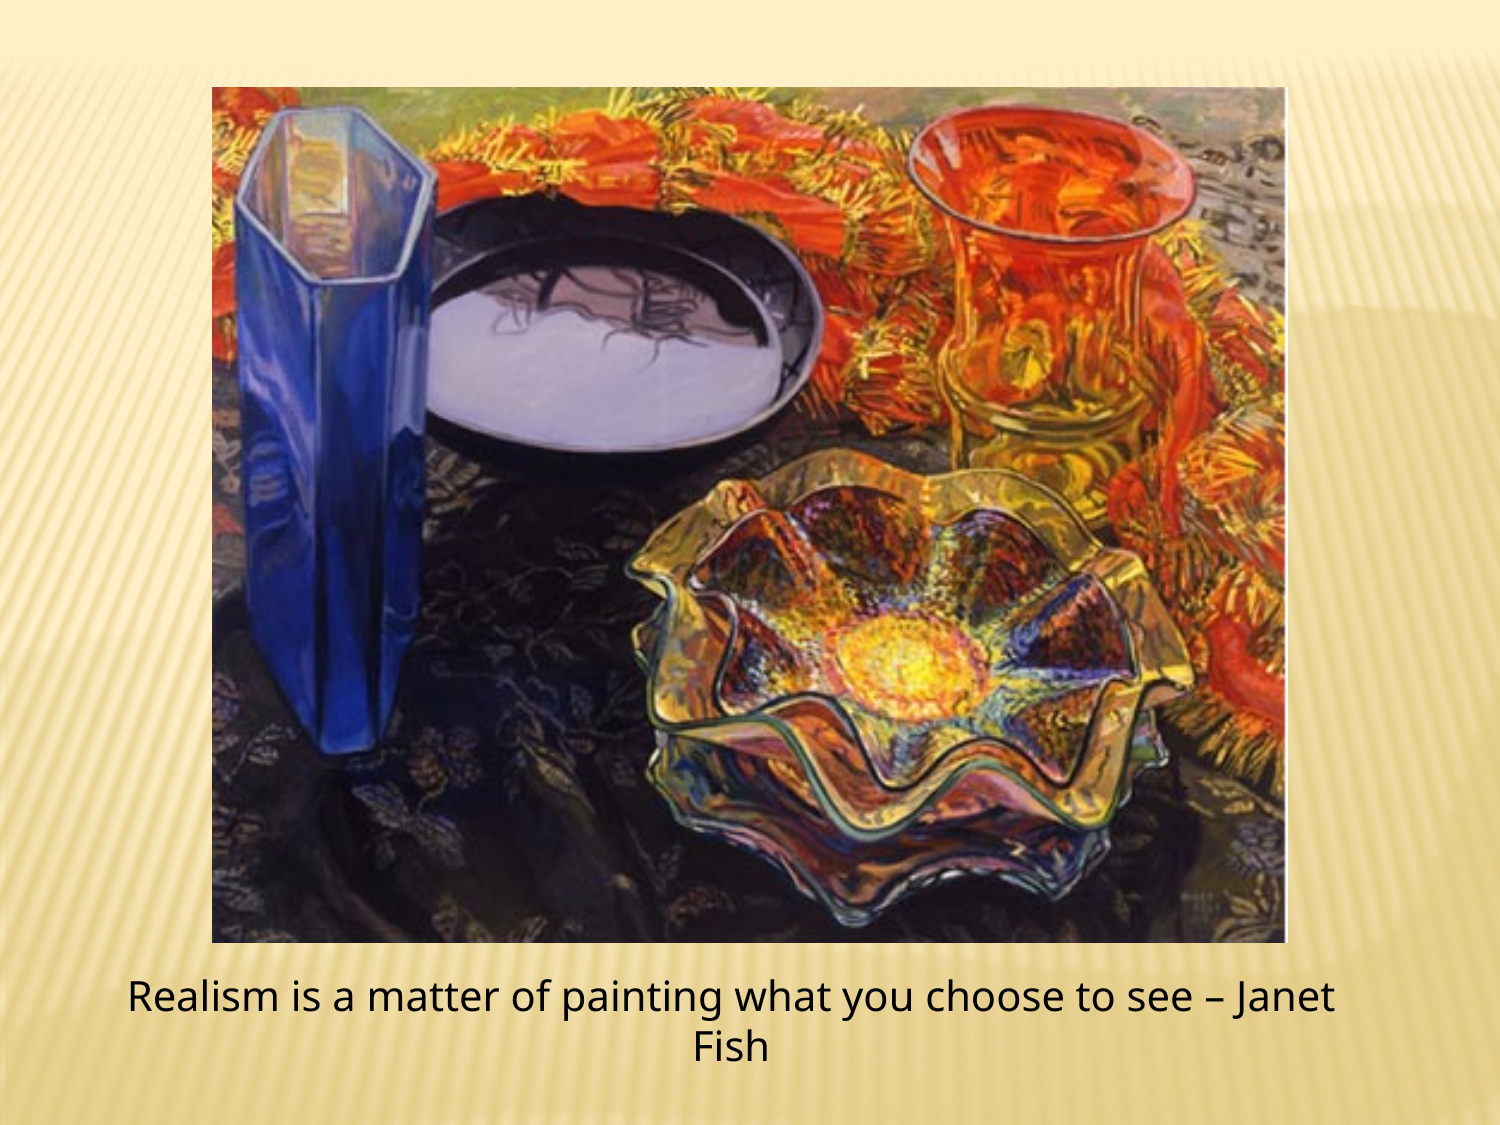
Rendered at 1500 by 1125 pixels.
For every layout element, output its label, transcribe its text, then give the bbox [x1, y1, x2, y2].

picture [212, 87, 1288, 943]
text_box Realism is a matter of painting what you choose to see – Janet Fish [75, 962, 1388, 1078]
